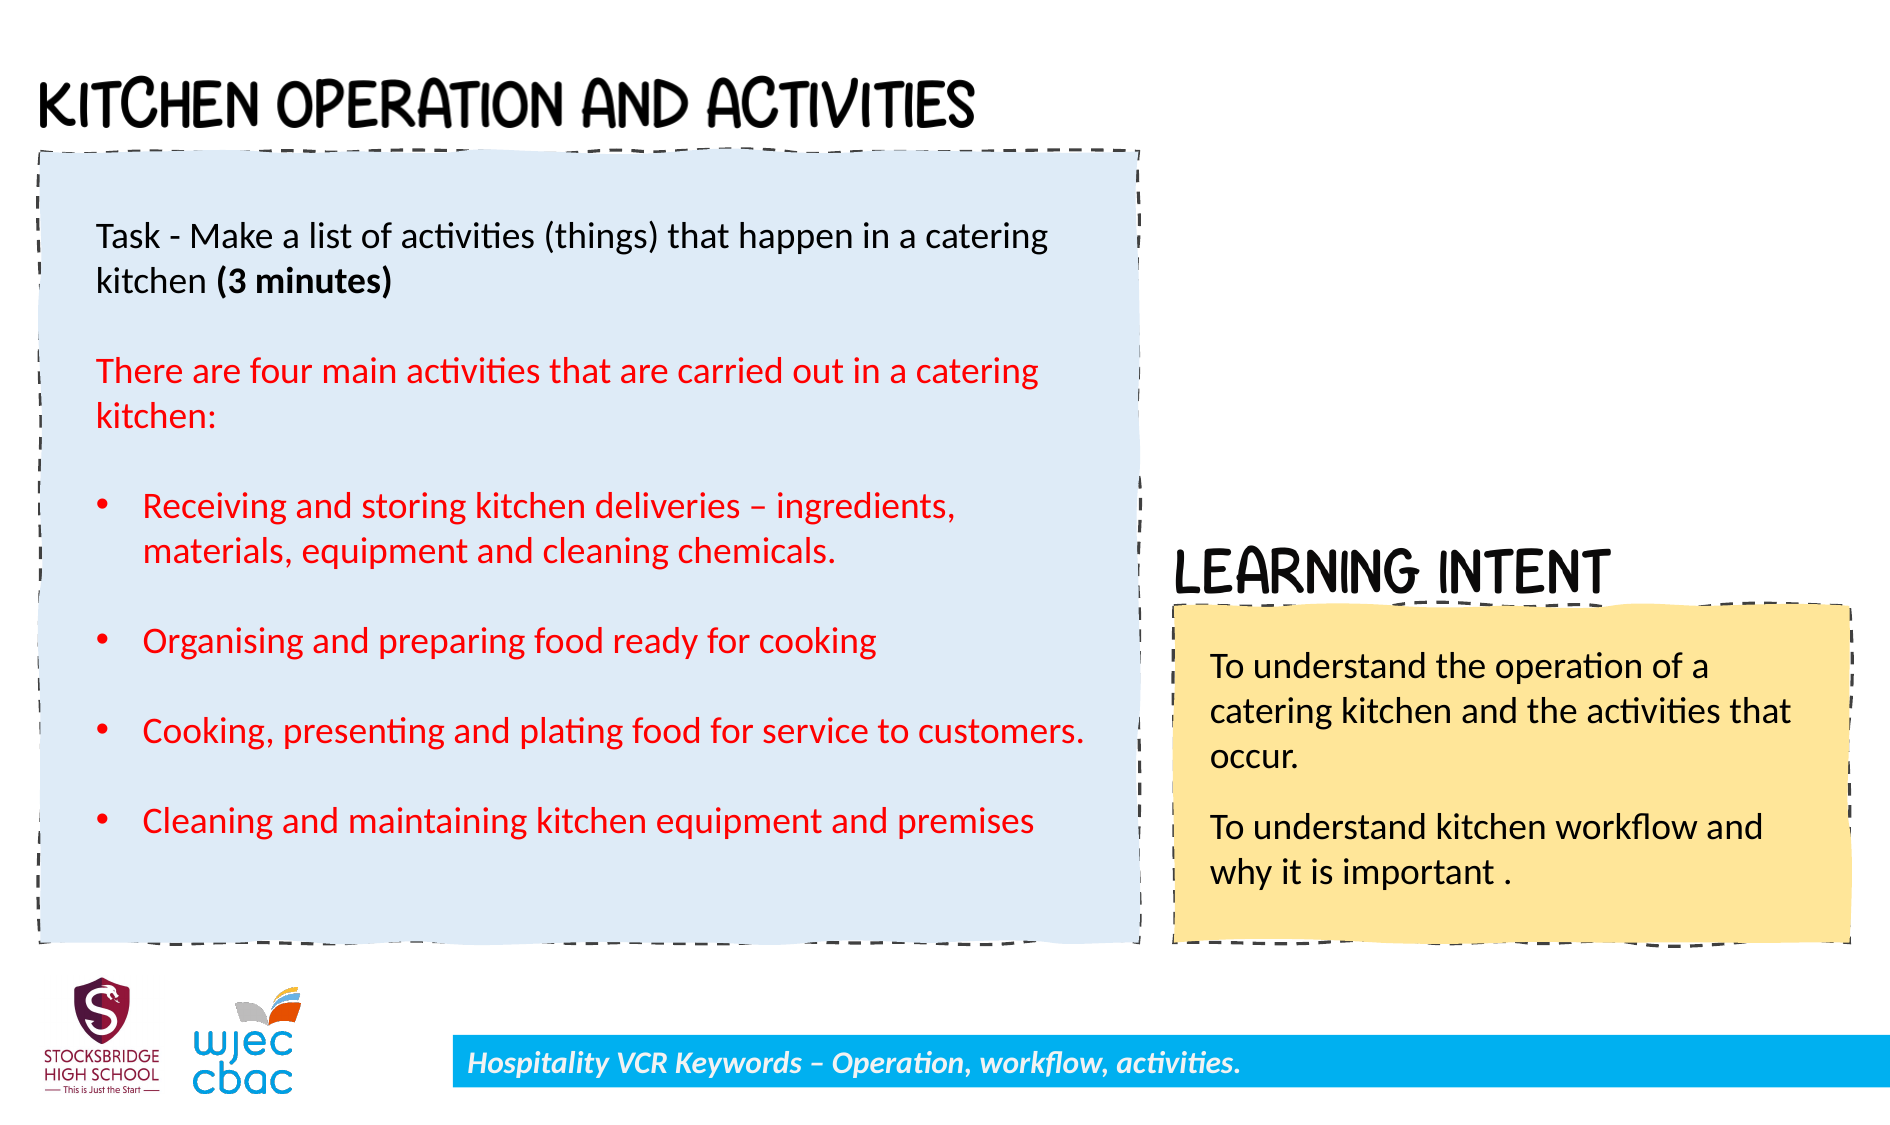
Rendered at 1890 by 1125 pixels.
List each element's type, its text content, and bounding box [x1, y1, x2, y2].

picture [224, 1074, 236, 1090]
text_box [1404, 601, 1414, 605]
text_box Task - Make a list of activities (things) that happen in a catering kitchen (3 minutes) There are four main activities that are carried out in a catering kitchen: Receiving and storing kitchen deliveries – ingredients, materials, equipment and cleaning chemicals. Organising and preparing food ready for cooking Cooking, presenting and plating food for service to customers. Cleaning and maintaining kitchen equipment and premises [81, 203, 1123, 1029]
text_box [36, 147, 1142, 944]
picture [193, 987, 301, 1094]
text_box [1172, 602, 1854, 947]
picture [1175, 545, 1611, 594]
picture [249, 1074, 262, 1089]
text_box To understand the operation of a catering kitchen and the activities that occur. To understand kitchen workflow and why it is important . [1195, 633, 1839, 900]
text_box [1462, 601, 1472, 605]
picture [40, 75, 975, 129]
picture [39, 975, 165, 1095]
text_box Hospitality VCR Keywords – Operation, workflow, activities. [452, 1034, 1890, 1088]
